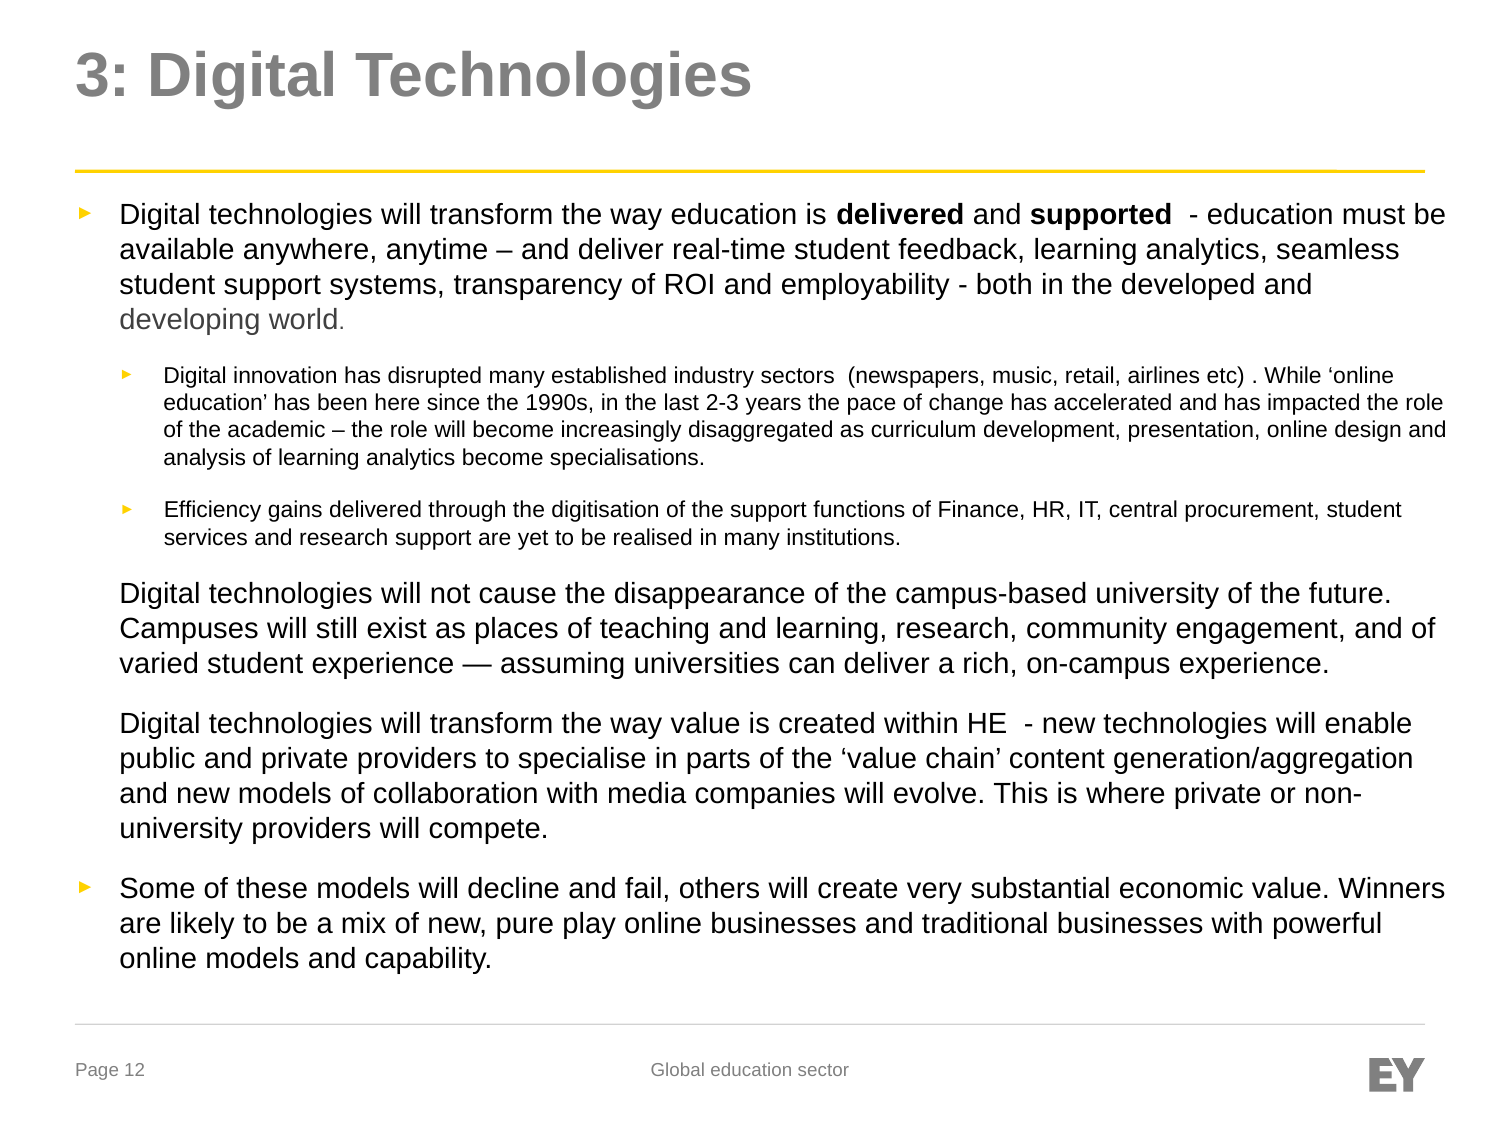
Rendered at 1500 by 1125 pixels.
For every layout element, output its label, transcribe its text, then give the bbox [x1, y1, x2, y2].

title 3: Digital Technologies [75, 45, 1425, 170]
list Digital technologies will transform the way education is delivered and supported - education must be available anywhere, anytime – and deliver real-time student feedback, learning analytics, seamless student support systems, transparency of ROI and employability - both in the developed and developing world. Digital innovation has disrupted many established industry sectors (newspapers, music, retail, airlines etc) . While ‘online education’ has been here since the 1990s, in the last 2-3 years the pace of change has accelerated and has impacted the role of the academic – the role will become increasingly disaggregated as curriculum development, presentation, online design and analysis of learning analytics become specialisations. Efficiency gains delivered through the digitisation of the support functions of Finance, HR, IT, central procurement, student services and research support are yet to be realised in many institutions. Digital technologies will not cause the disappearance of the campus-based university of the future. Campuses will still exist as places of teaching and learning, research, community engagement, and of varied student experience — assuming universities can deliver a rich, on-campus experience. Digital technologies will transform the way value is created within HE - new technologies will enable public and private providers to specialise in parts of the ‘value chain’ content generation/aggregation and new models of collaboration with media companies will evolve. This is where private or non-university providers will compete. Some of these models will decline and fail, others will create very substantial economic value. Winners are likely to be a mix of new, pure play online businesses and traditional businesses with powerful online models and capability. [75, 195, 1452, 1005]
